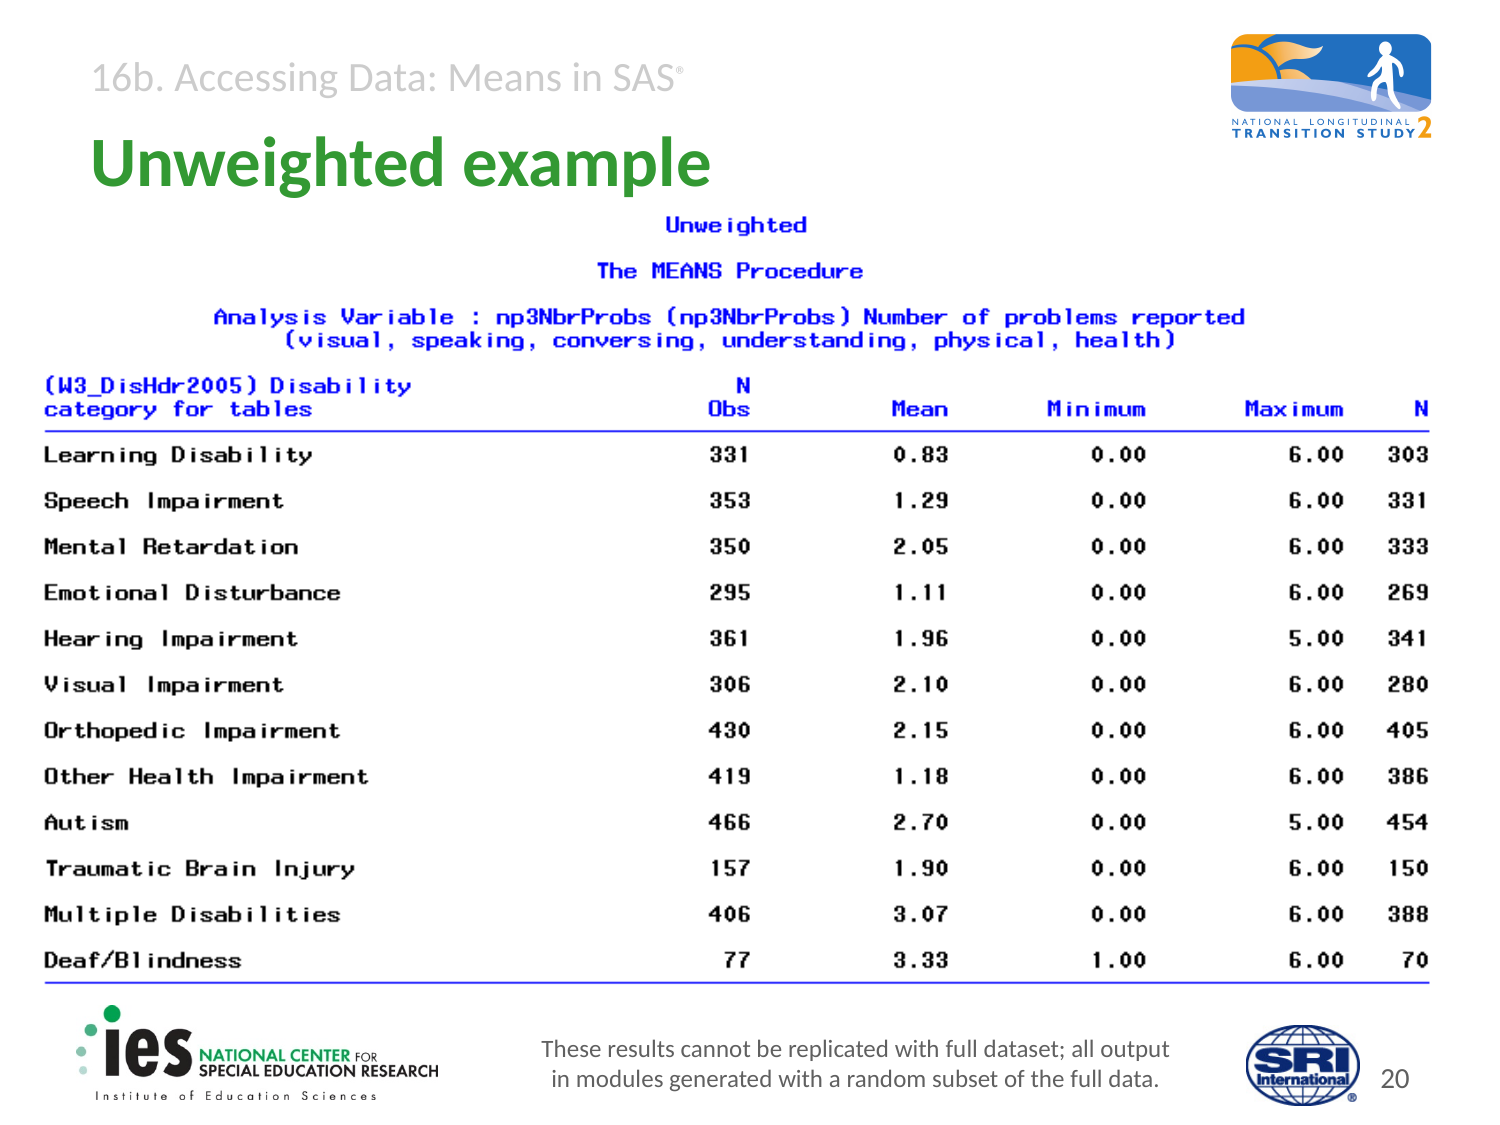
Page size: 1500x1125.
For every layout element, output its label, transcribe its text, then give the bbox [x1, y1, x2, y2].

picture [32, 215, 1452, 1001]
picture [76, 1005, 438, 1100]
title Unweighted example [74, 90, 1426, 214]
footer These results cannot be replicated with full dataset; all output in modules generated with a random subset of the full data. [437, 1024, 1276, 1104]
picture [1246, 1025, 1360, 1106]
slide_number 19 [1321, 1051, 1426, 1125]
